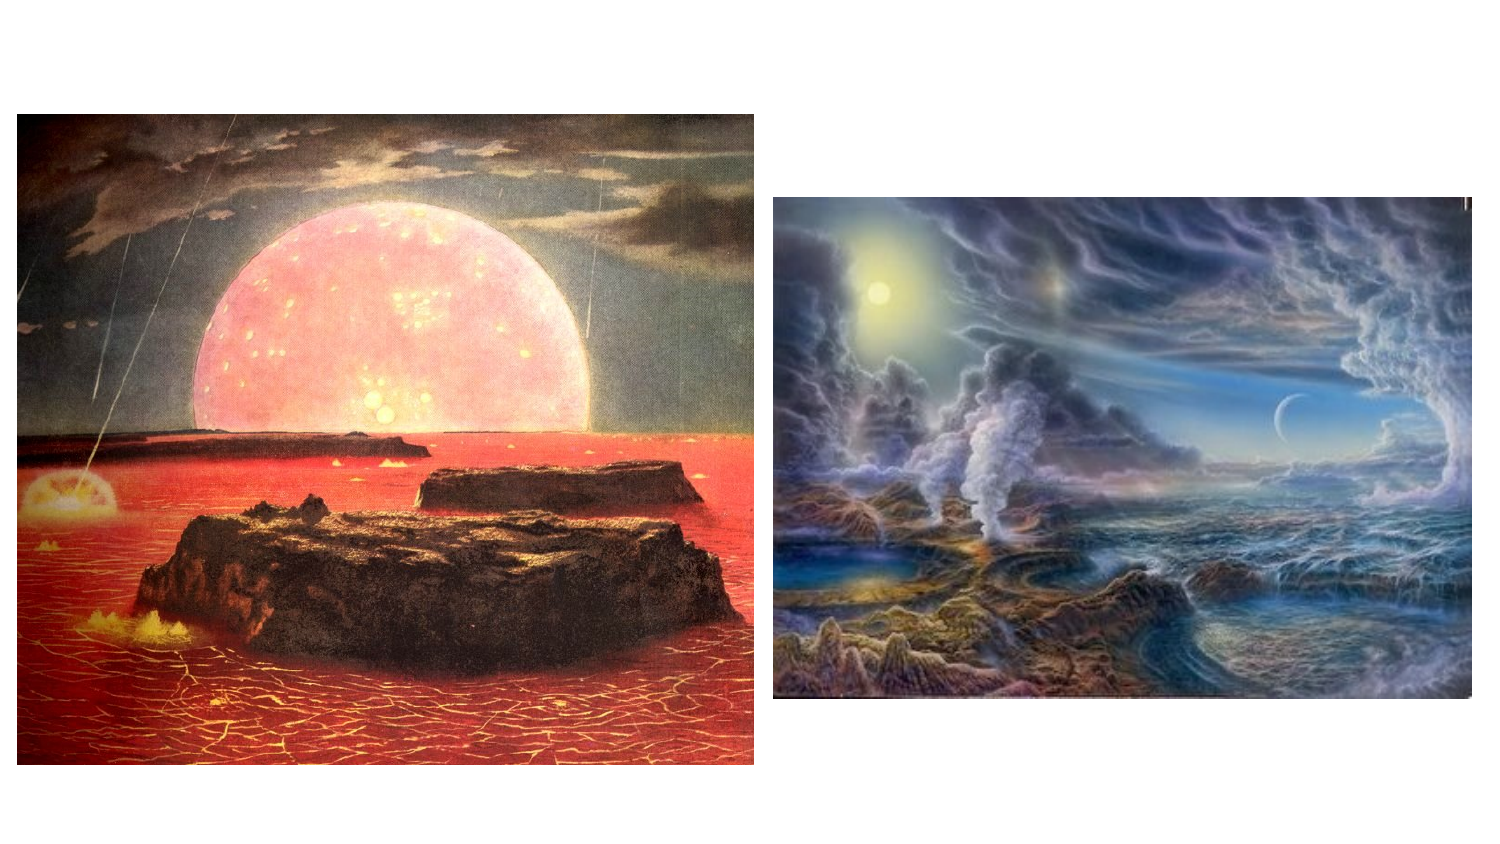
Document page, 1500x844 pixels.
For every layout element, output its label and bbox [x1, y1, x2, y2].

picture [17, 114, 755, 765]
picture [773, 197, 1472, 699]
